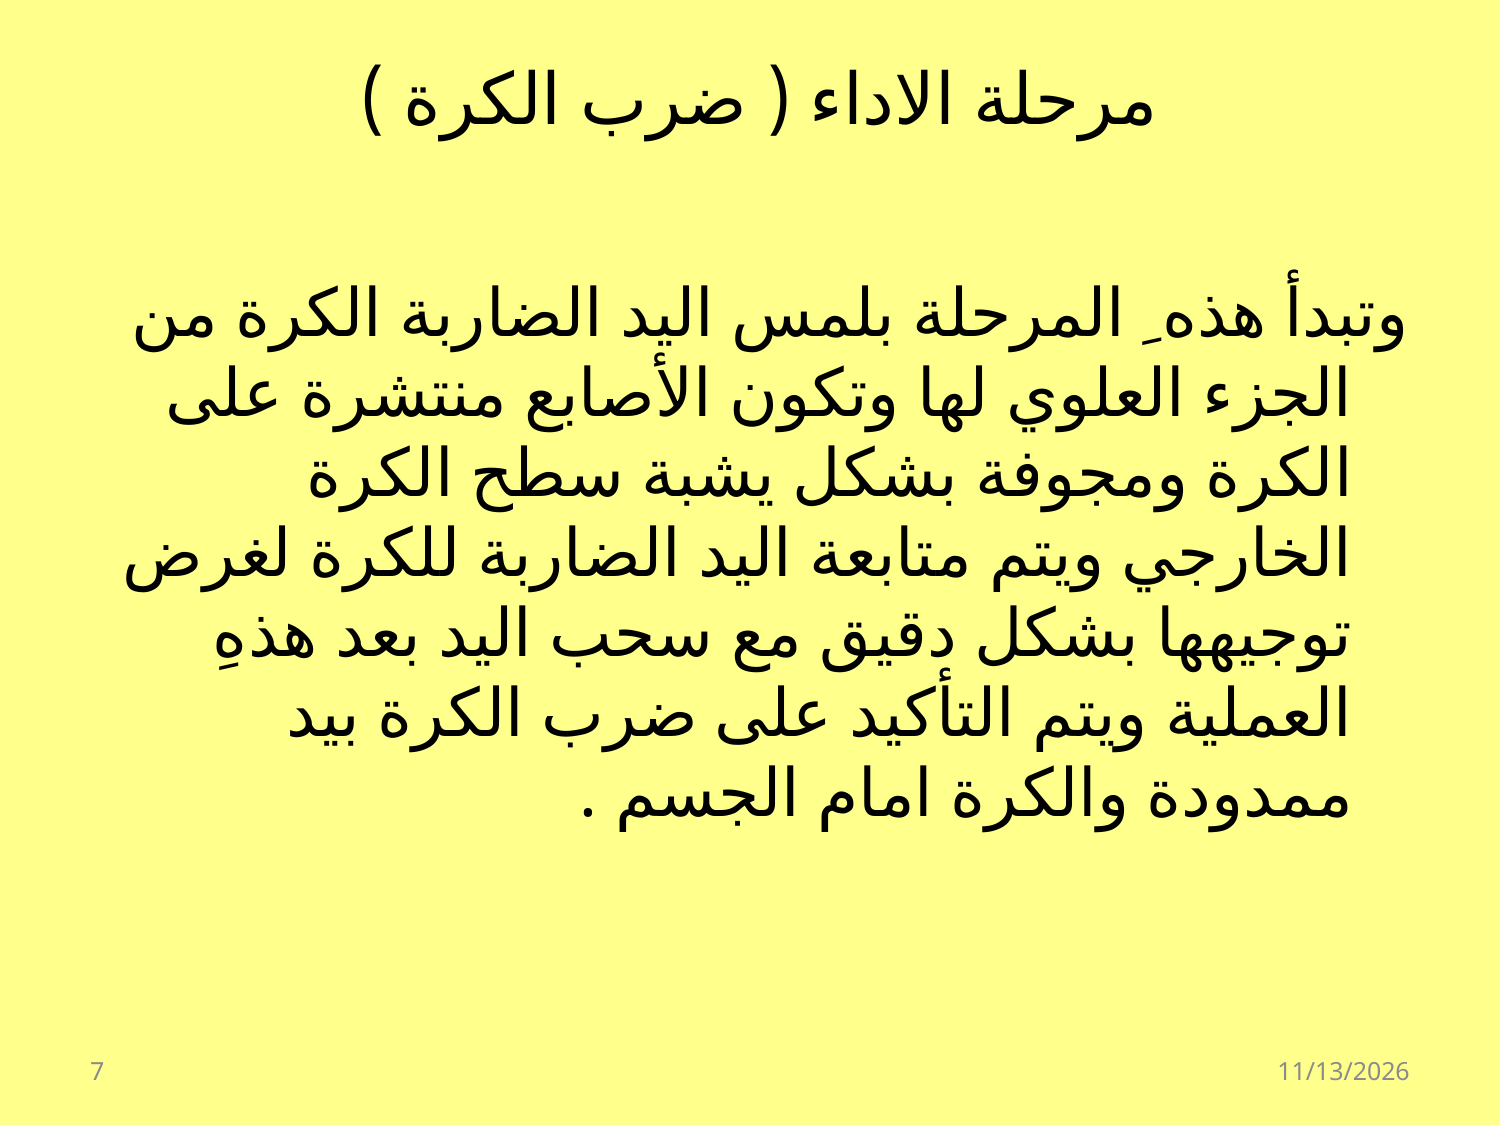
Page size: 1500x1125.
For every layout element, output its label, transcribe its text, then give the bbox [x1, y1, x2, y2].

list وتبدأ هذه ِ المرحلة بلمس اليد الضاربة الكرة من الجزء العلوي لها وتكون الأصابع منتشرة على الكرة ومجوفة بشكل يشبة سطح الكرة الخارجي ويتم متابعة اليد الضاربة للكرة لغرض توجيهها بشكل دقيق مع سحب اليد بعد هذهِ العملية ويتم التأكيد على ضرب الكرة بيد ممدودة والكرة امام الجسم . [75, 262, 1425, 1005]
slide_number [1074, 1042, 1425, 1103]
title مرحلة الاداء ( ضرب الكرة ) [75, 45, 1425, 233]
slide_number 7 [75, 1042, 425, 1103]
